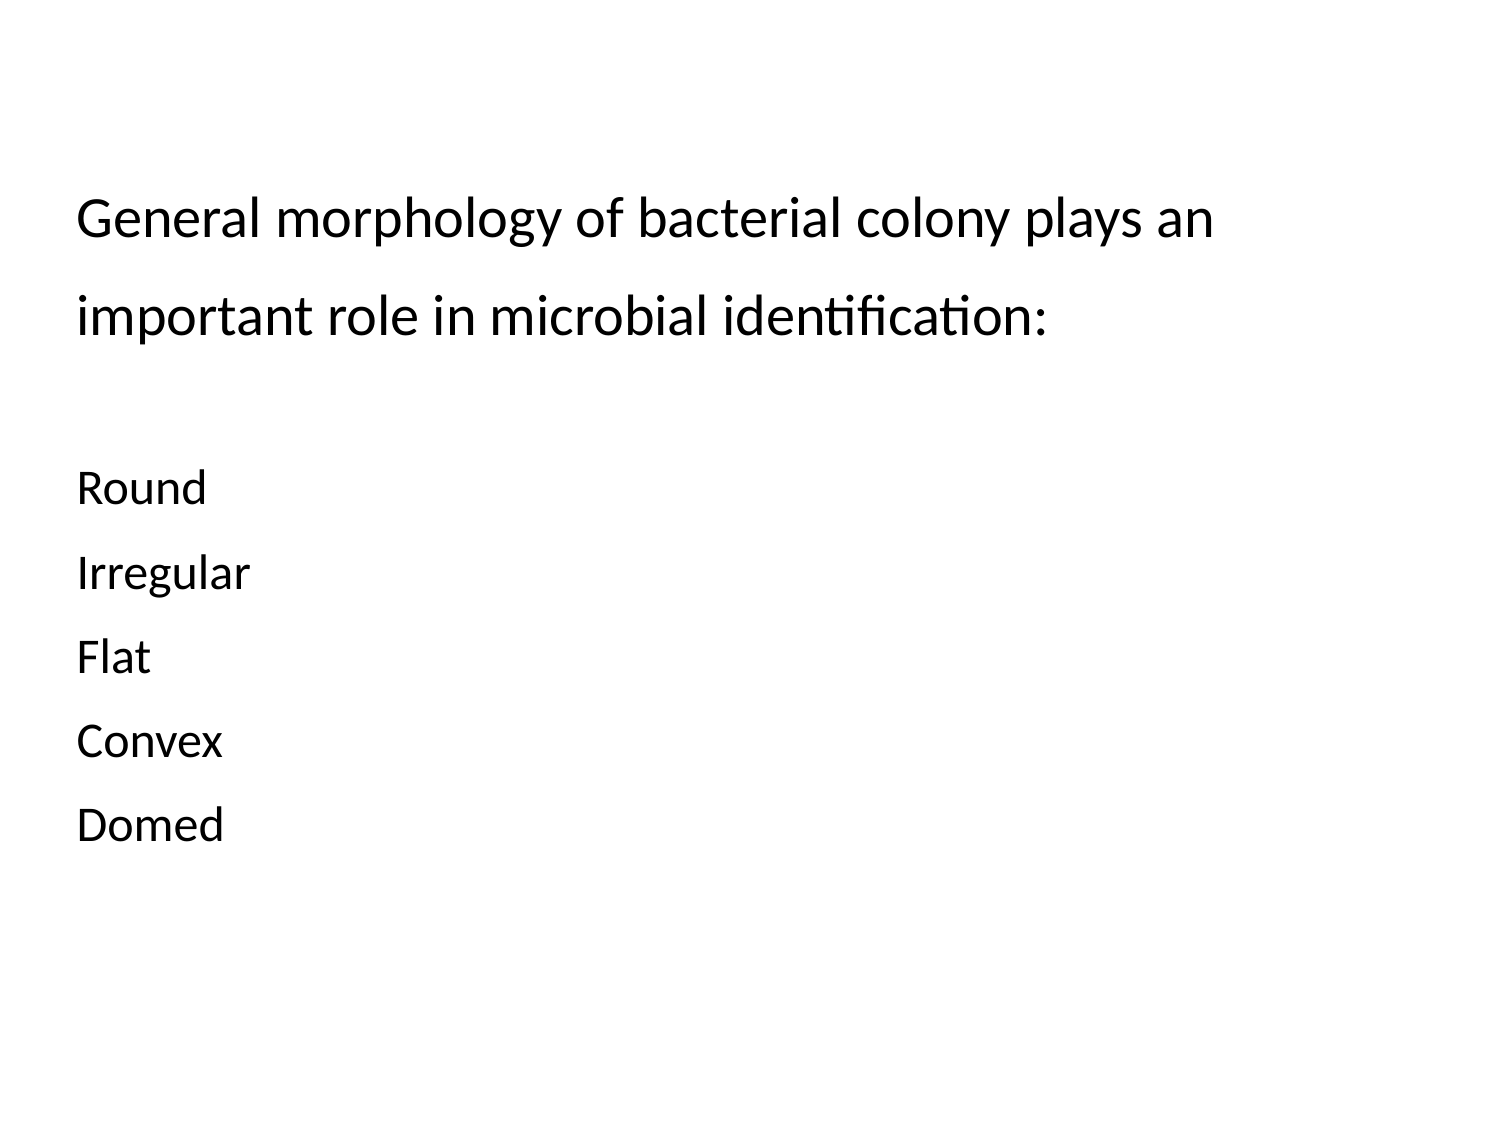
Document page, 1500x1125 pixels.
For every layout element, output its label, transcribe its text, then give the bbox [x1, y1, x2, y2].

text_box General morphology of bacterial colony plays an important role in microbial identification: Round Irregular Flat Convex Domed [61, 143, 1422, 859]
